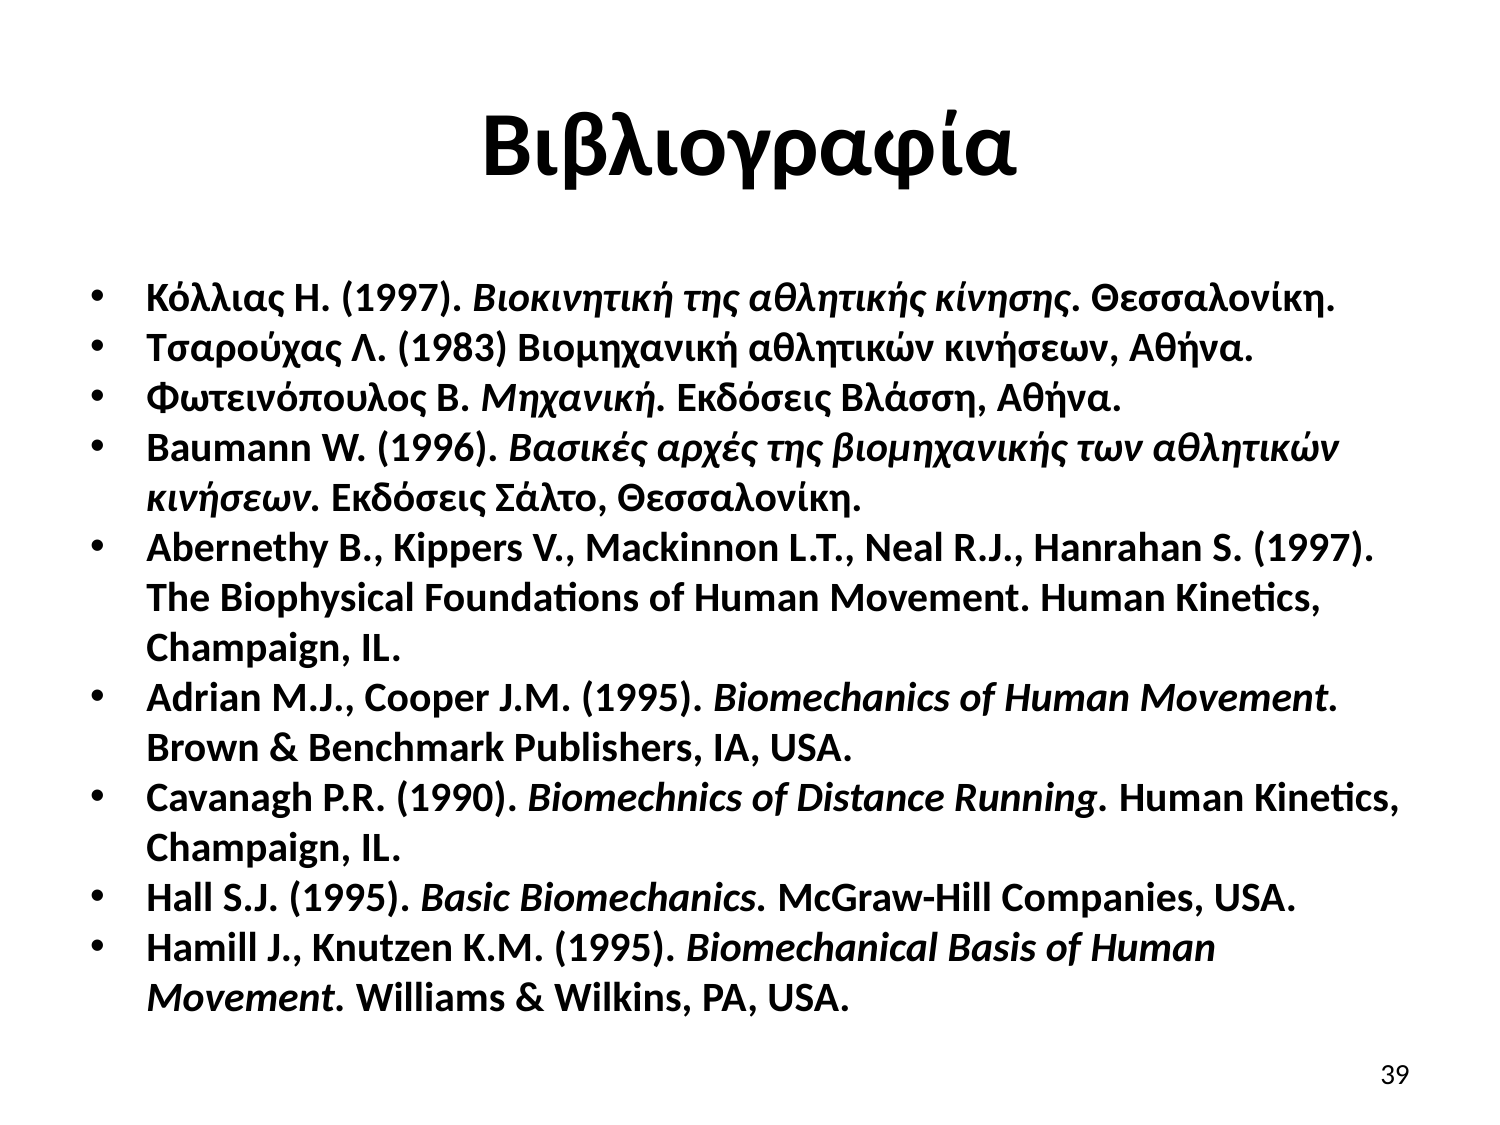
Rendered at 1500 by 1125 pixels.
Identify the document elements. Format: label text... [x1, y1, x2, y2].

list Κόλλιας Η. (1997). Βιοκινητική της αθλητικής κίνησης. Θεσσαλονίκη. Τσαρούχας Λ. (1983) Βιομηχανική αθλητικών κινήσεων, Αθήνα. Φωτεινόπουλος Β. Μηχανική. Εκδόσεις Βλάσση, Αθήνα. Baumann W. (1996). Βασικές αρχές της βιομηχανικής των αθλητικών κινήσεων. Εκδόσεις Σάλτο, Θεσσαλονίκη. Abernethy B., Kippers V., Mackinnon L.T., Neal R.J., Hanrahan S. (1997). The Biophysical Foundations of Human Movement. Human Kinetics, Champaign, IL. Adrian M.J., Cooper J.M. (1995). Biomechanics of Human Movement. Brown & Benchmark Publishers, IA, USA. Cavanagh P.R. (1990). Biomechnics of Distance Running. Human Kinetics, Champaign, IL. Hall S.J. (1995). Basic Biomechanics. McGraw-Hill Companies, USA. Hamill J., Knutzen K.M. (1995). Biomechanical Basis of Human Movement. Williams & Wilkins, PA, USA. [75, 262, 1425, 1005]
title Βιβλιογραφία [75, 45, 1425, 233]
slide_number 39 [1074, 1042, 1425, 1103]
